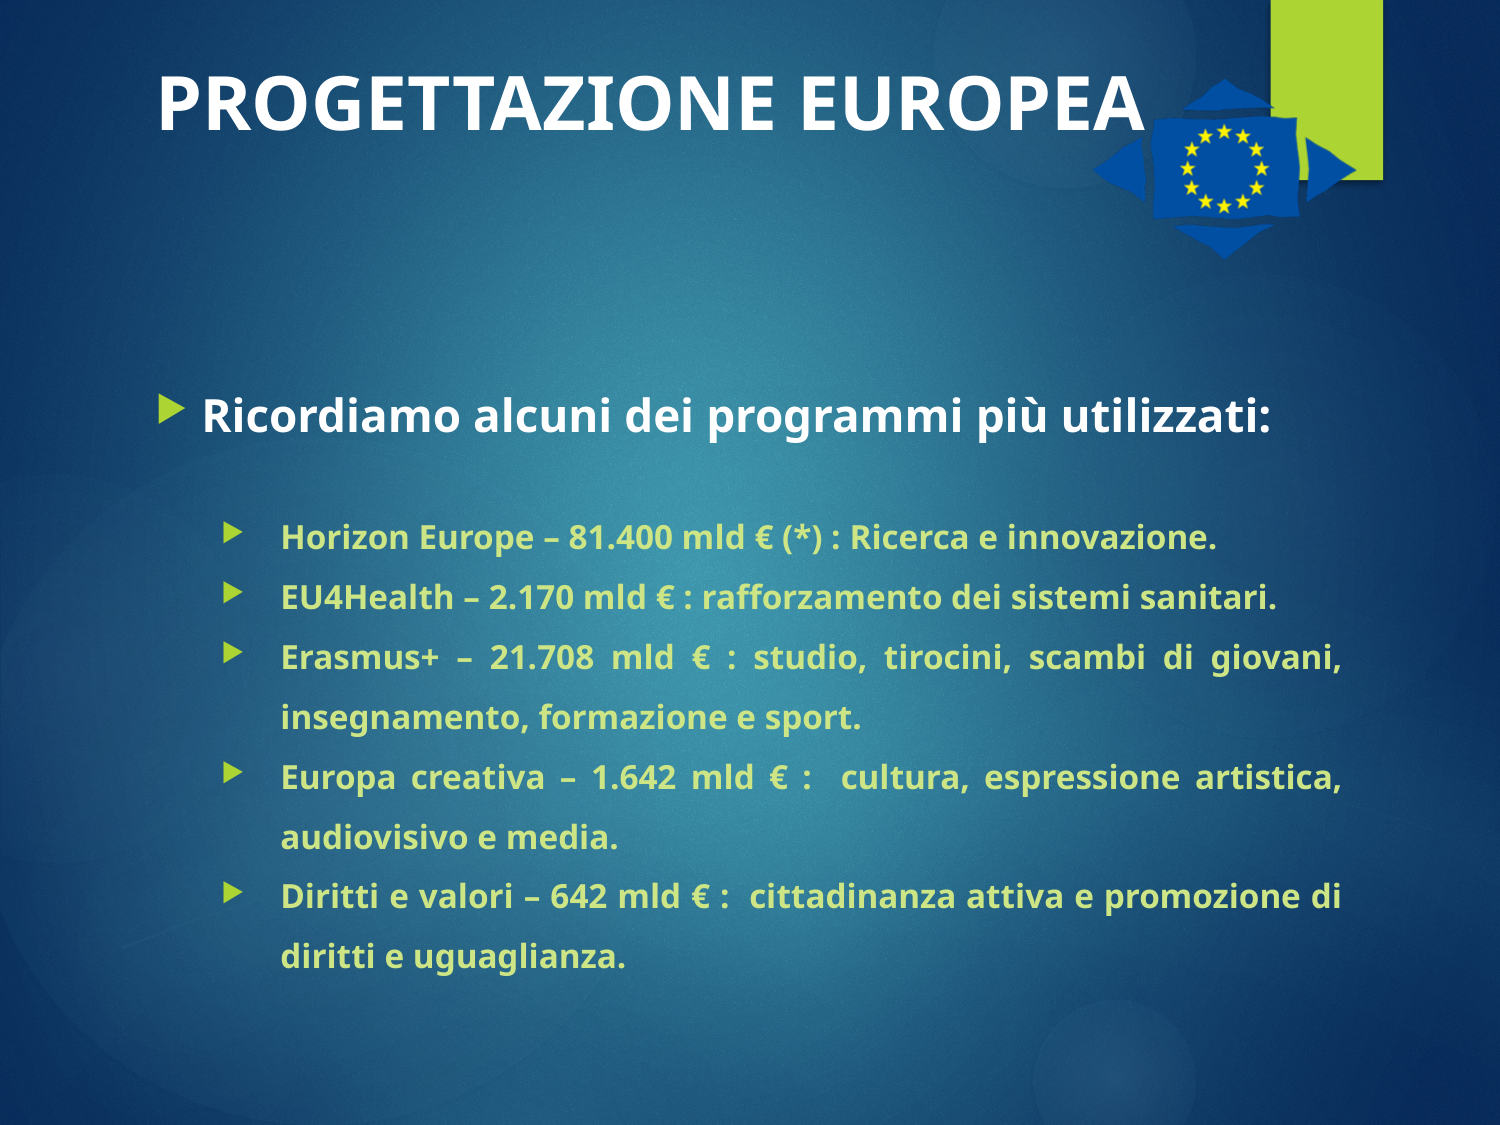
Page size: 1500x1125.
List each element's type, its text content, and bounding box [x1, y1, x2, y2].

list Ricordiamo alcuni dei programmi più utilizzati: Horizon Europe – 81.400 mld € (*) : Ricerca e innovazione. EU4Health – 2.170 mld € : rafforzamento dei sistemi sanitari. Erasmus+ – 21.708 mld € : studio, tirocini, scambi di giovani, insegnamento, formazione e sport. Europa creativa – 1.642 mld € : cultura, espressione artistica, audiovisivo e media. Diritti e valori – 642 mld € : cittadinanza attiva e promozione di diritti e uguaglianza. [140, 378, 1360, 1000]
picture [1088, 76, 1360, 262]
title progettazione europea [140, 48, 1360, 291]
